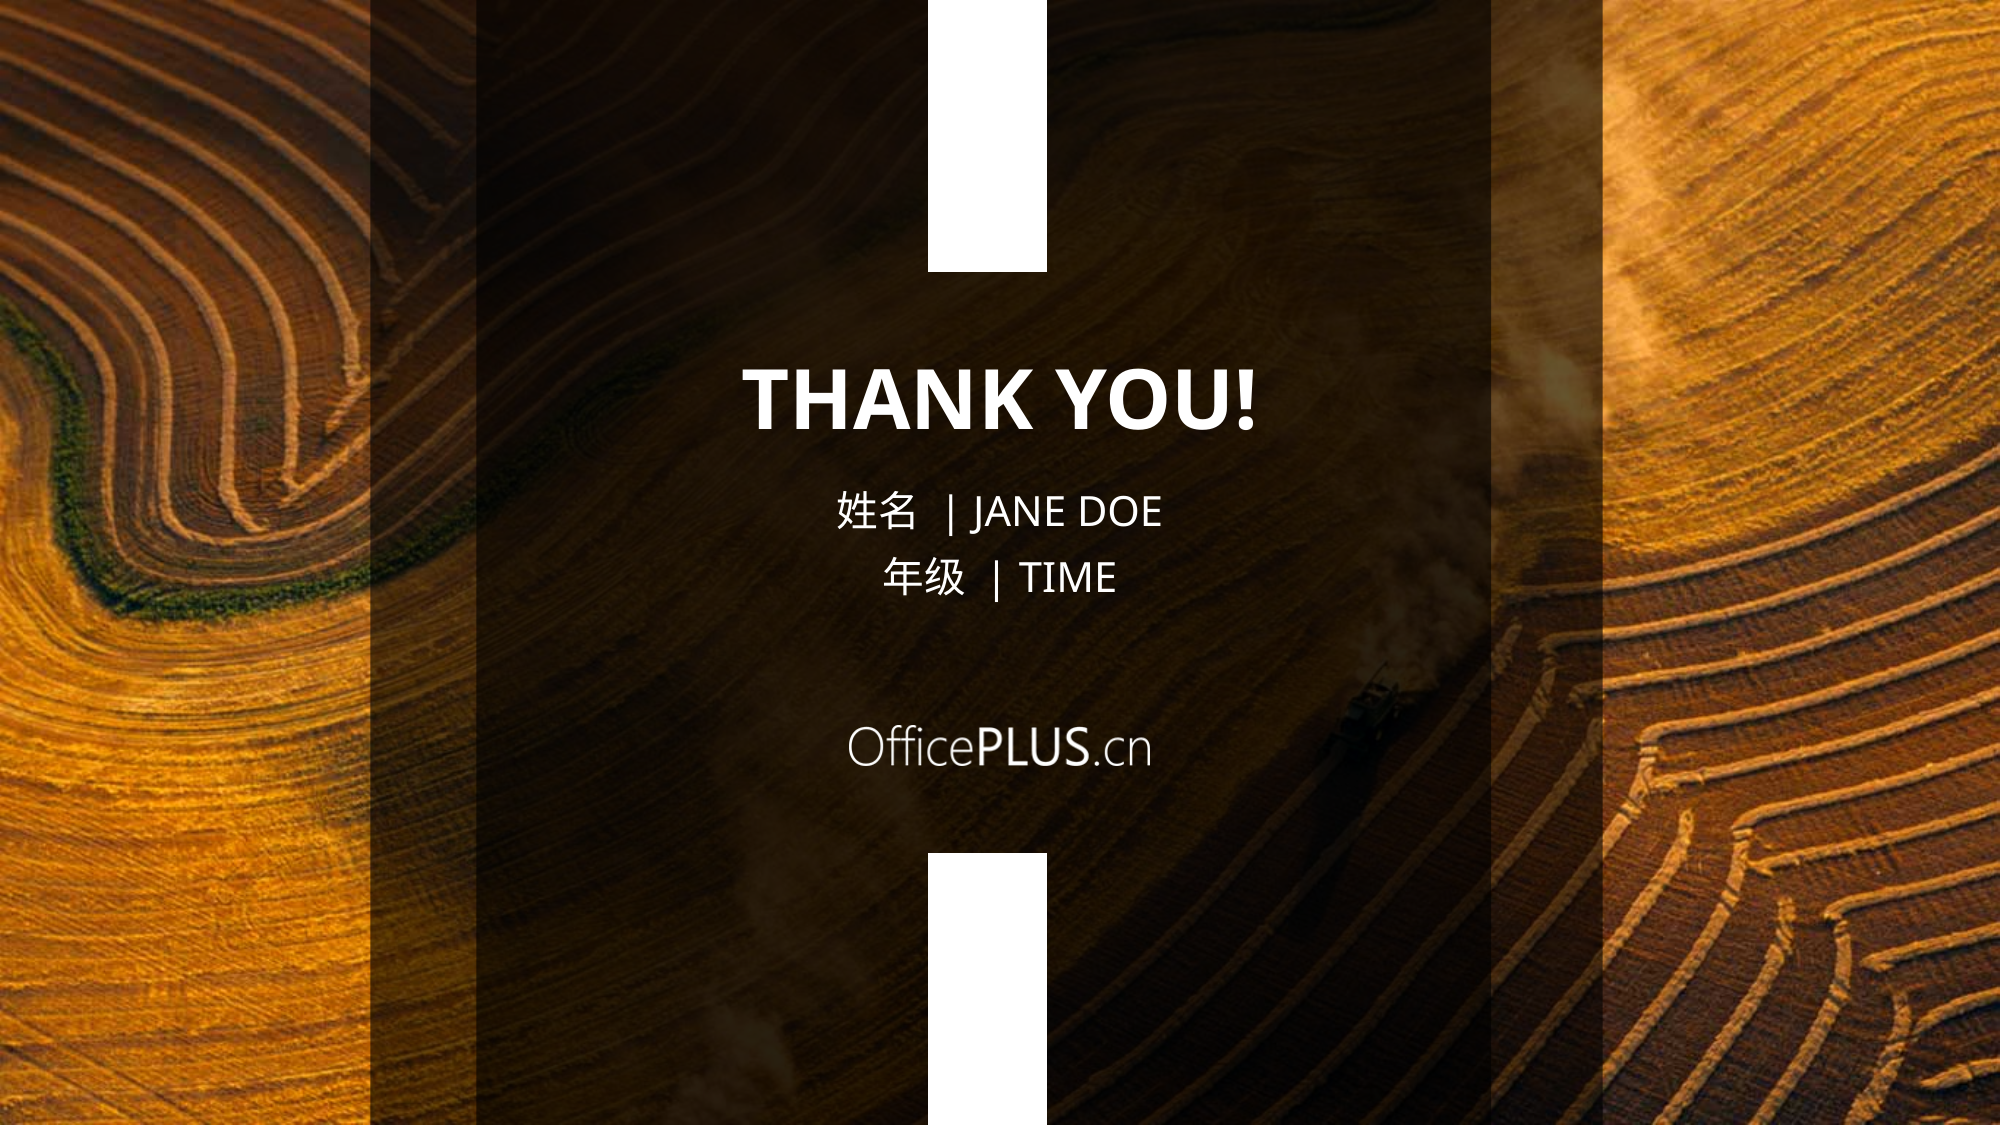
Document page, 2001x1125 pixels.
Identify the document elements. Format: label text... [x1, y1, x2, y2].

picture [849, 725, 1150, 766]
list 姓名 | JANE DOE 年级 | TIME [545, 483, 1455, 766]
picture [1492, 0, 2000, 1125]
picture [0, 0, 476, 1125]
list THANK YOU! [545, 350, 1455, 461]
